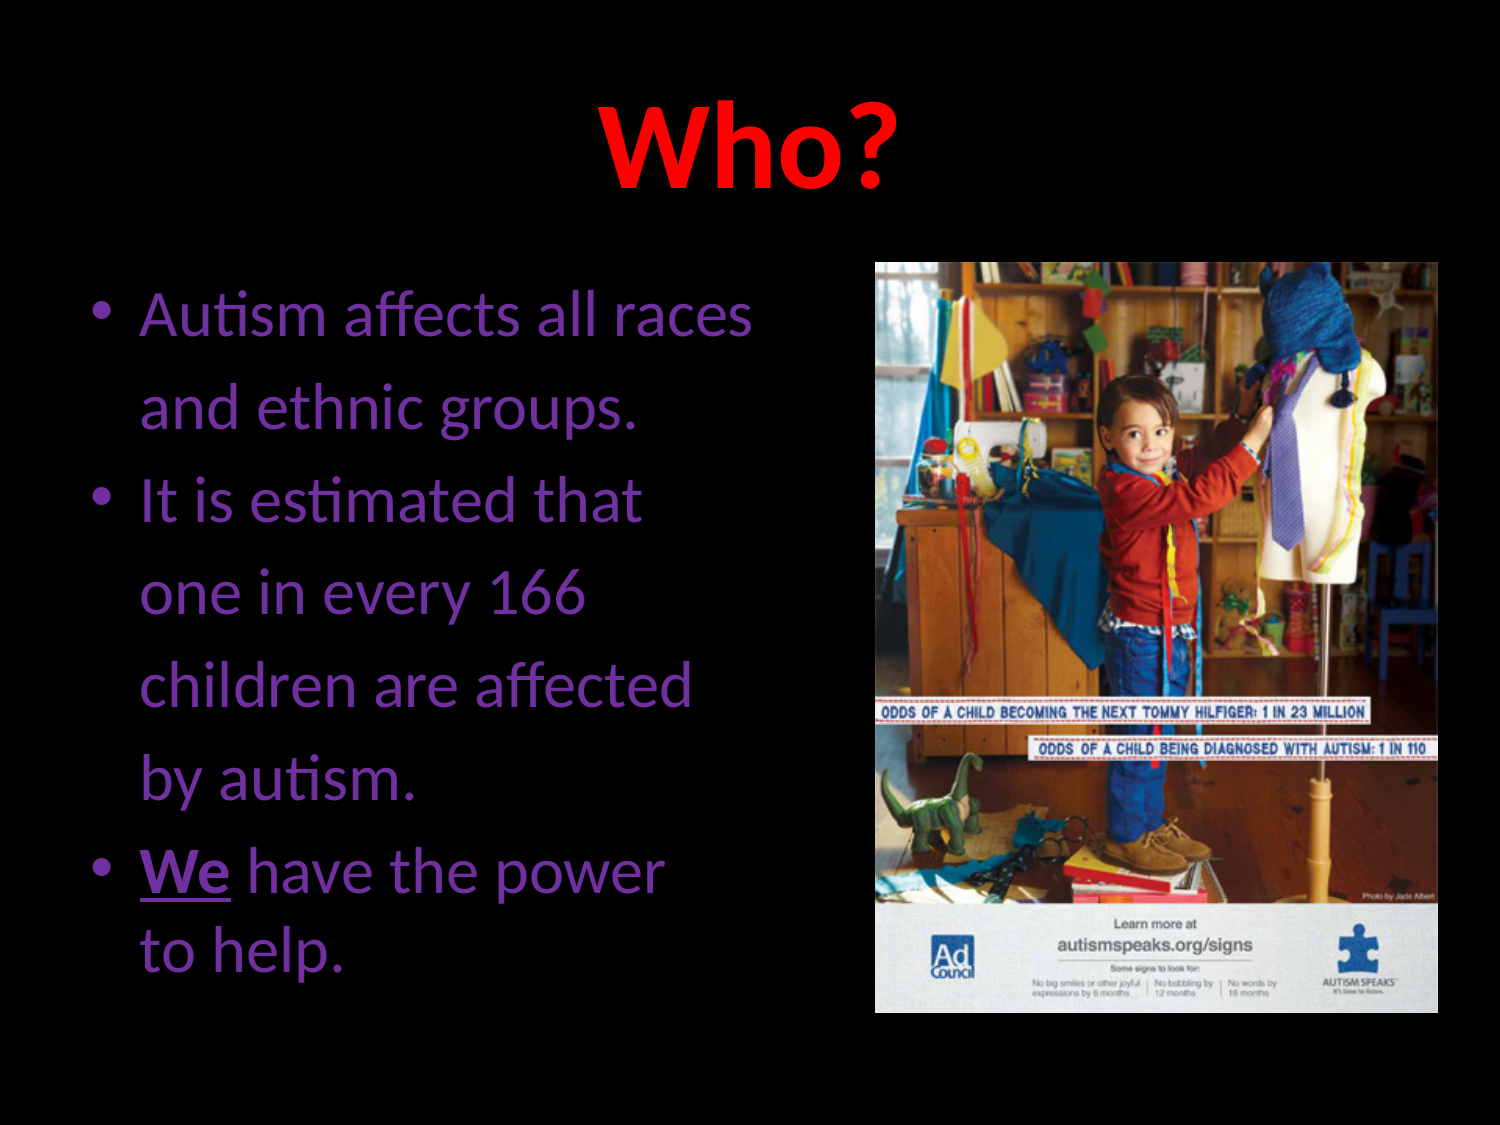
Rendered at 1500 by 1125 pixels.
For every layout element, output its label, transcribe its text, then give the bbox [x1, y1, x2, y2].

title Who? [75, 45, 1425, 233]
list Autism affects all races and ethnic groups. It is estimated that one in every 166 children are affected by autism. We have the power to help. [75, 262, 872, 1005]
picture [874, 262, 1438, 1013]
